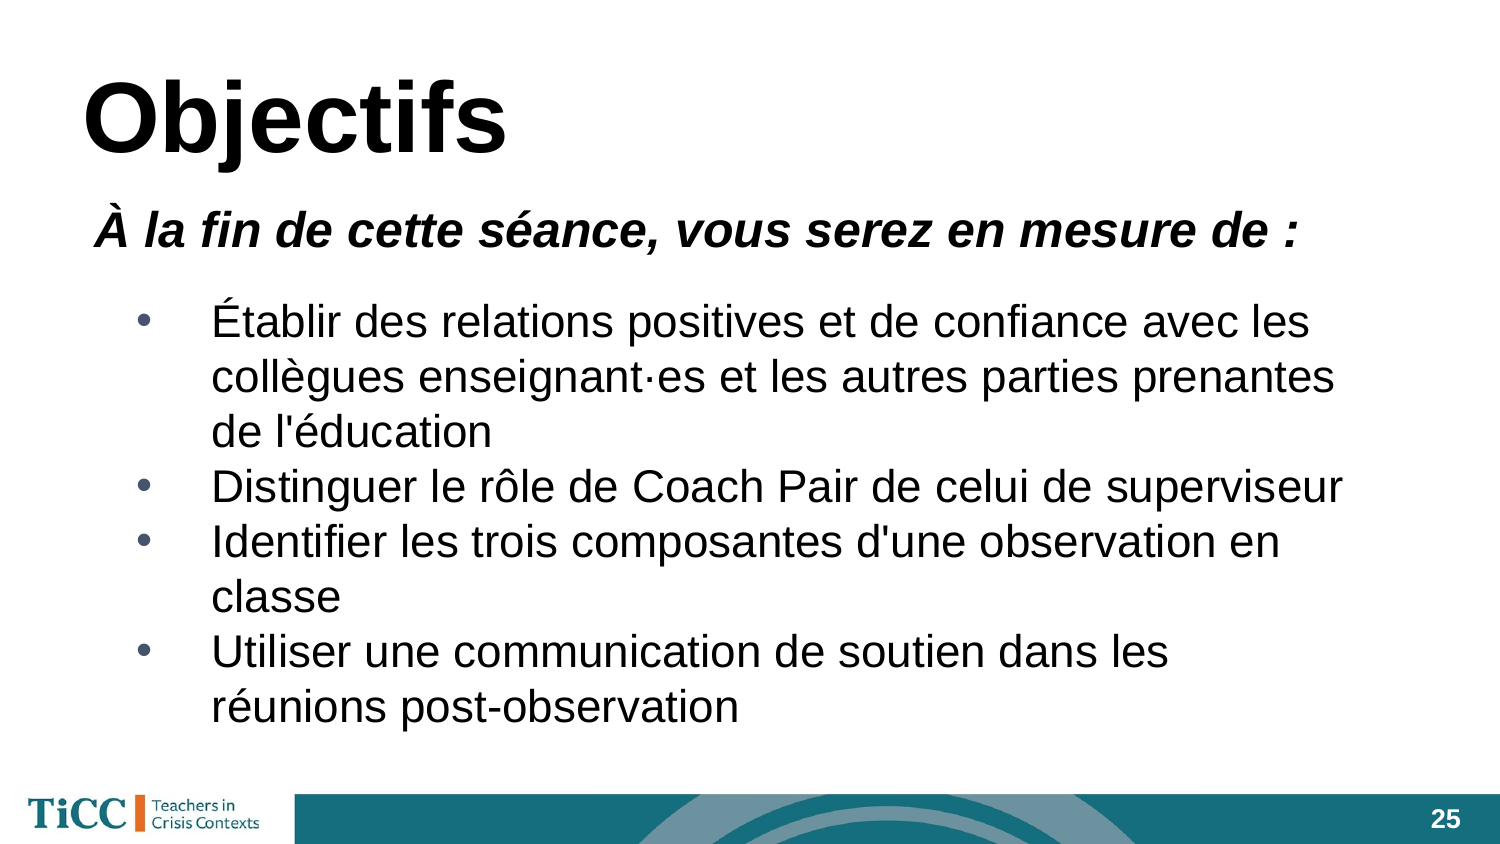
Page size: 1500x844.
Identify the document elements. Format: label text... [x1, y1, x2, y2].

title Objectifs [67, 0, 1418, 188]
picture [0, 0, 1500, 844]
slide_number ‹#› [1385, 785, 1476, 844]
list Établir des relations positives et de confiance avec les collègues enseignant·es et les autres parties prenantes de l'éducation Distinguer le rôle de Coach Pair de celui de superviseur Identifier les trois composantes d'une observation en classe Utiliser une communication de soutien dans les réunions post-observation [121, 276, 1363, 768]
text_box À la fin de cette séance, vous serez en mesure de : [67, 189, 1410, 266]
